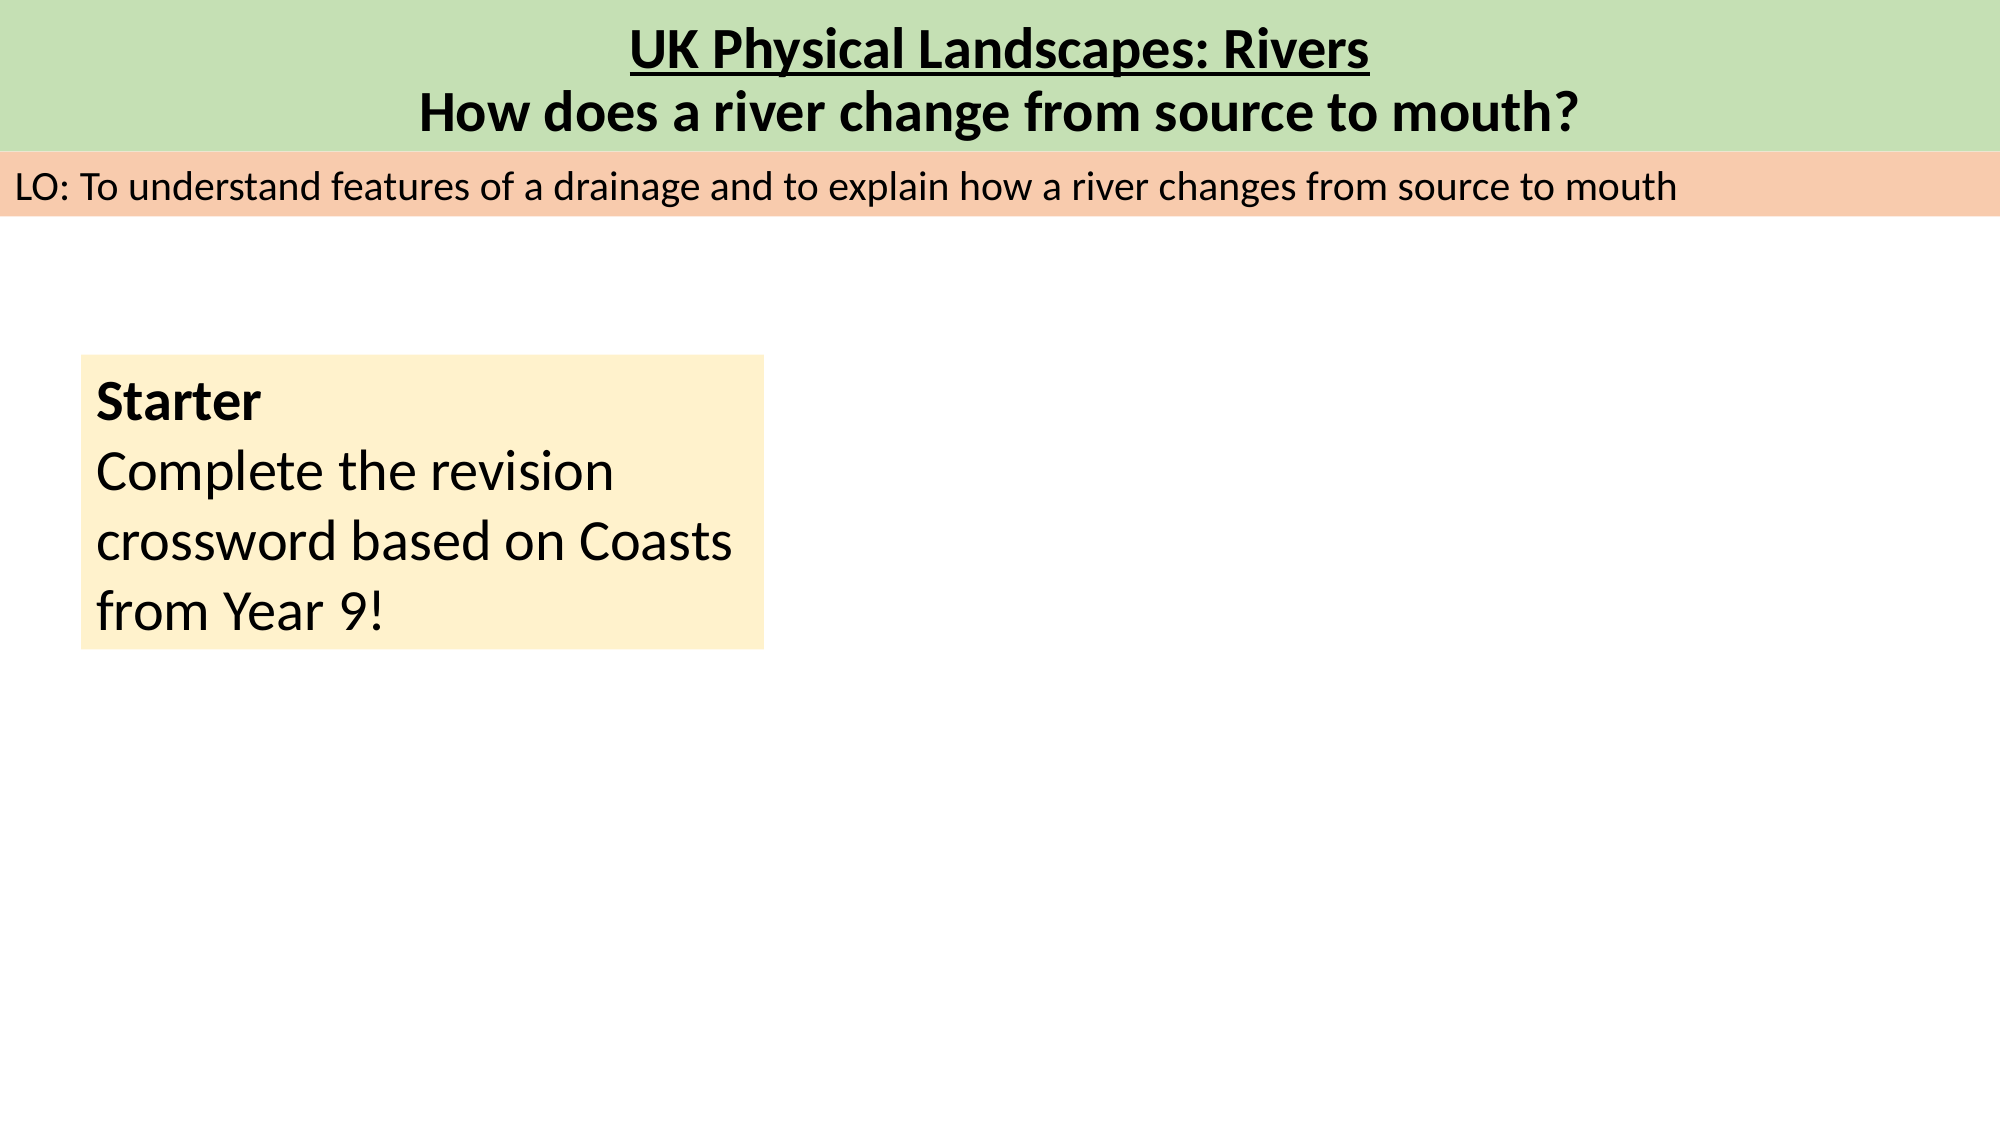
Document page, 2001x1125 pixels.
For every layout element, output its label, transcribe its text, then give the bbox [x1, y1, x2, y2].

text_box LO: To understand features of a drainage and to explain how a river changes from source to mouth [0, 151, 2000, 217]
title UK Physical Landscapes: Rivers How does a river change from source to mouth? [0, 0, 2000, 151]
text_box Starter Complete the revision crossword based on Coasts from Year 9! [81, 354, 764, 650]
